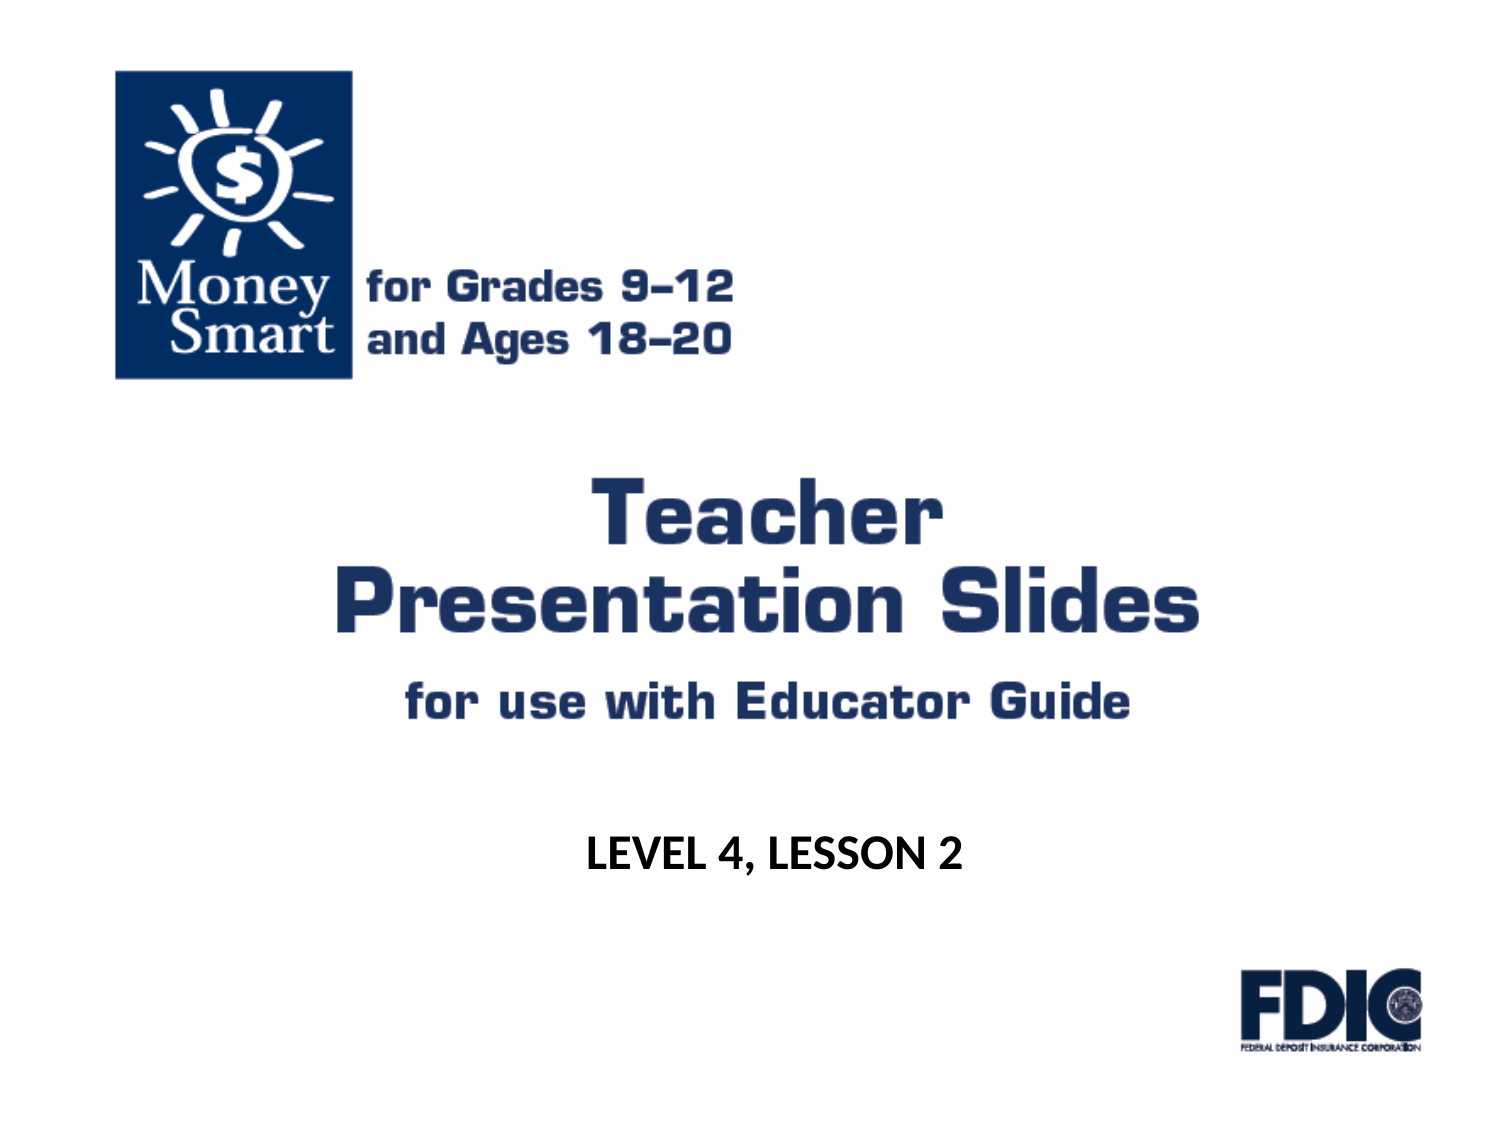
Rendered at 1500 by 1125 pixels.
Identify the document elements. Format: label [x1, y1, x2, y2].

picture [74, 21, 1451, 1084]
